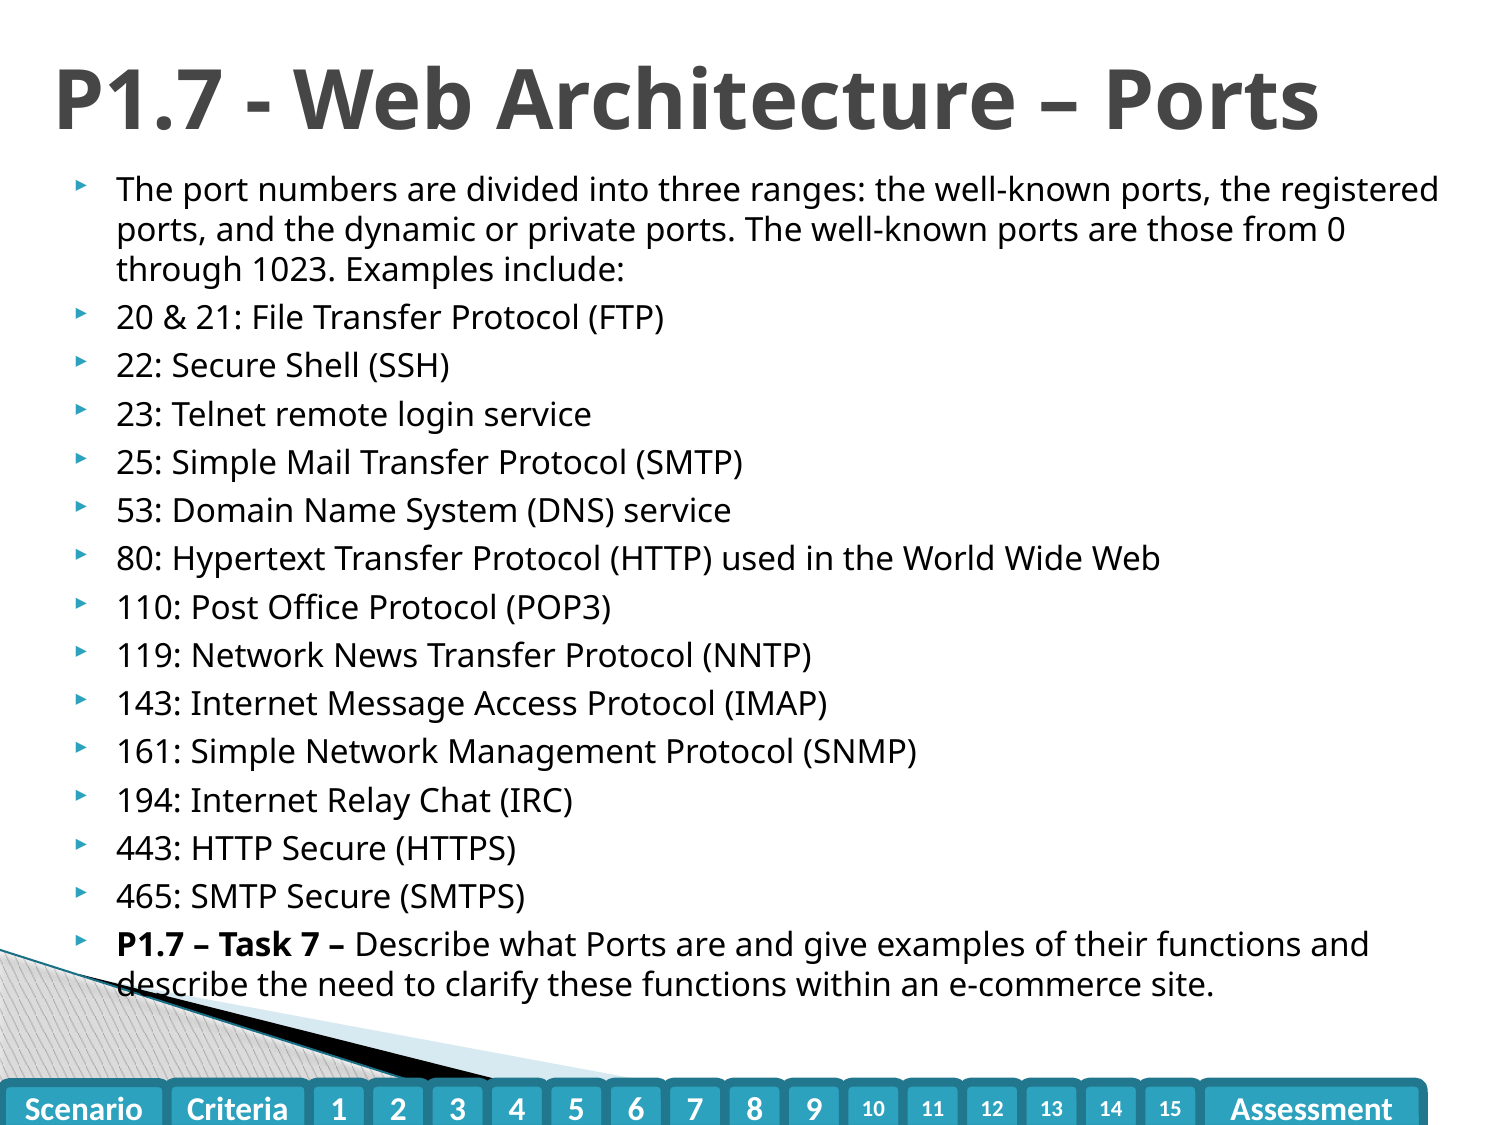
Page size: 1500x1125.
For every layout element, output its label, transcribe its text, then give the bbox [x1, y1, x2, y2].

title P1.7 - Web Architecture – Ports [37, 19, 1471, 173]
list The port numbers are divided into three ranges: the well-known ports, the registered ports, and the dynamic or private ports. The well-known ports are those from 0 through 1023. Examples include: 20 & 21: File Transfer Protocol (FTP) 22: Secure Shell (SSH) 23: Telnet remote login service 25: Simple Mail Transfer Protocol (SMTP) 53: Domain Name System (DNS) service 80: Hypertext Transfer Protocol (HTTP) used in the World Wide Web 110: Post Office Protocol (POP3) 119: Network News Transfer Protocol (NNTP) 143: Internet Message Access Protocol (IMAP) 161: Simple Network Management Protocol (SNMP) 194: Internet Relay Chat (IRC) 443: HTTP Secure (HTTPS) 465: SMTP Secure (SMTPS) P1.7 – Task 7 – Describe what Ports are and give examples of their functions and describe the need to clarify these functions within an e-commerce site. [41, 173, 1471, 1059]
